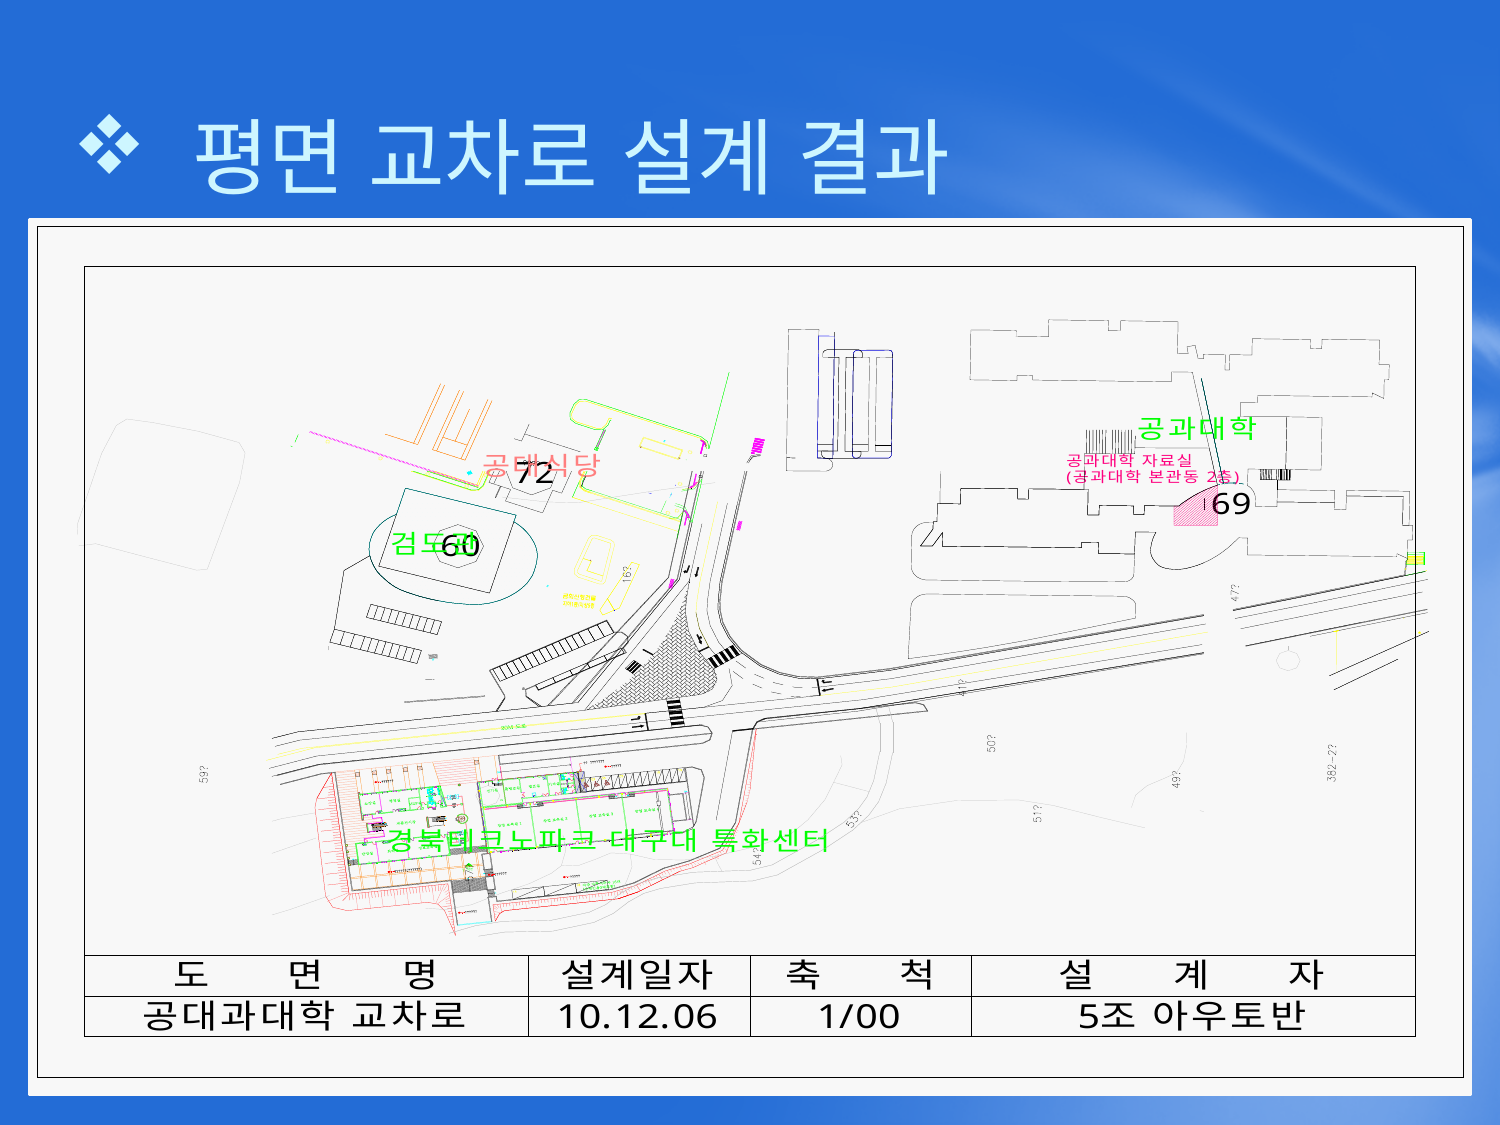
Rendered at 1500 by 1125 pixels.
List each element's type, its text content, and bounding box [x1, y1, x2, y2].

text_box [28, 1092, 1472, 1096]
picture [29, 219, 1471, 1083]
title 평면 교차로 설계 결과 [57, 37, 1318, 213]
